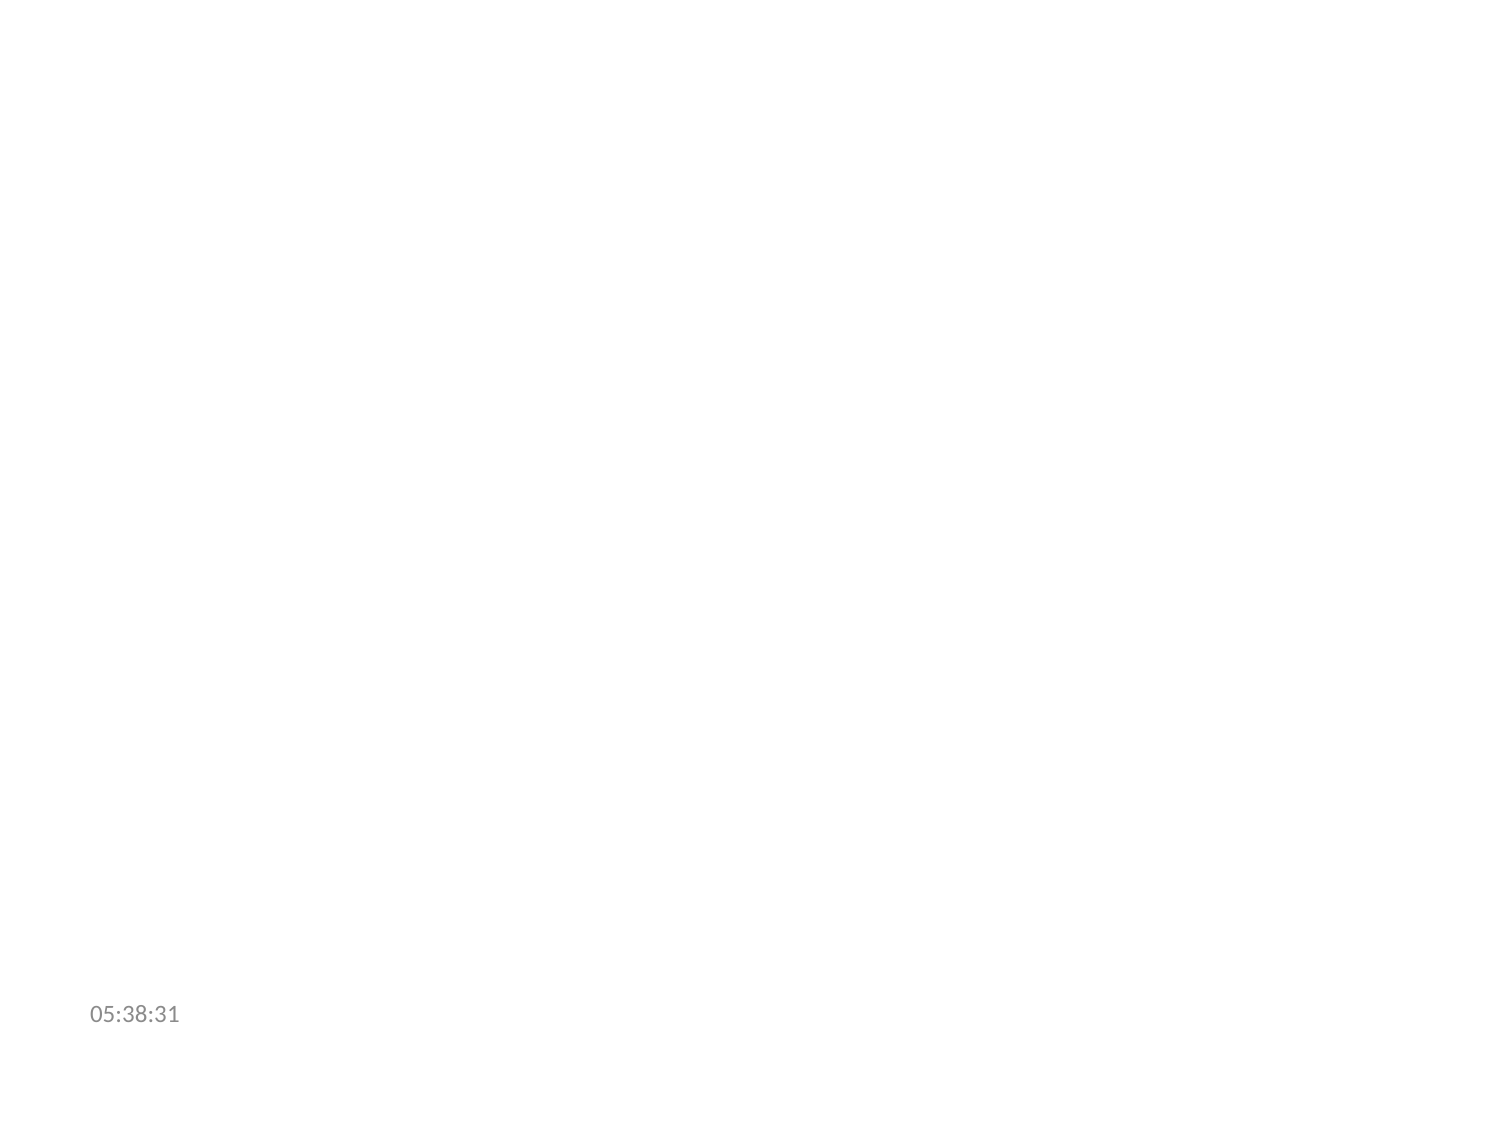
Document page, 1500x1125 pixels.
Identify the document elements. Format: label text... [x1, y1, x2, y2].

text_box 15:35:09 [75, 982, 425, 1043]
